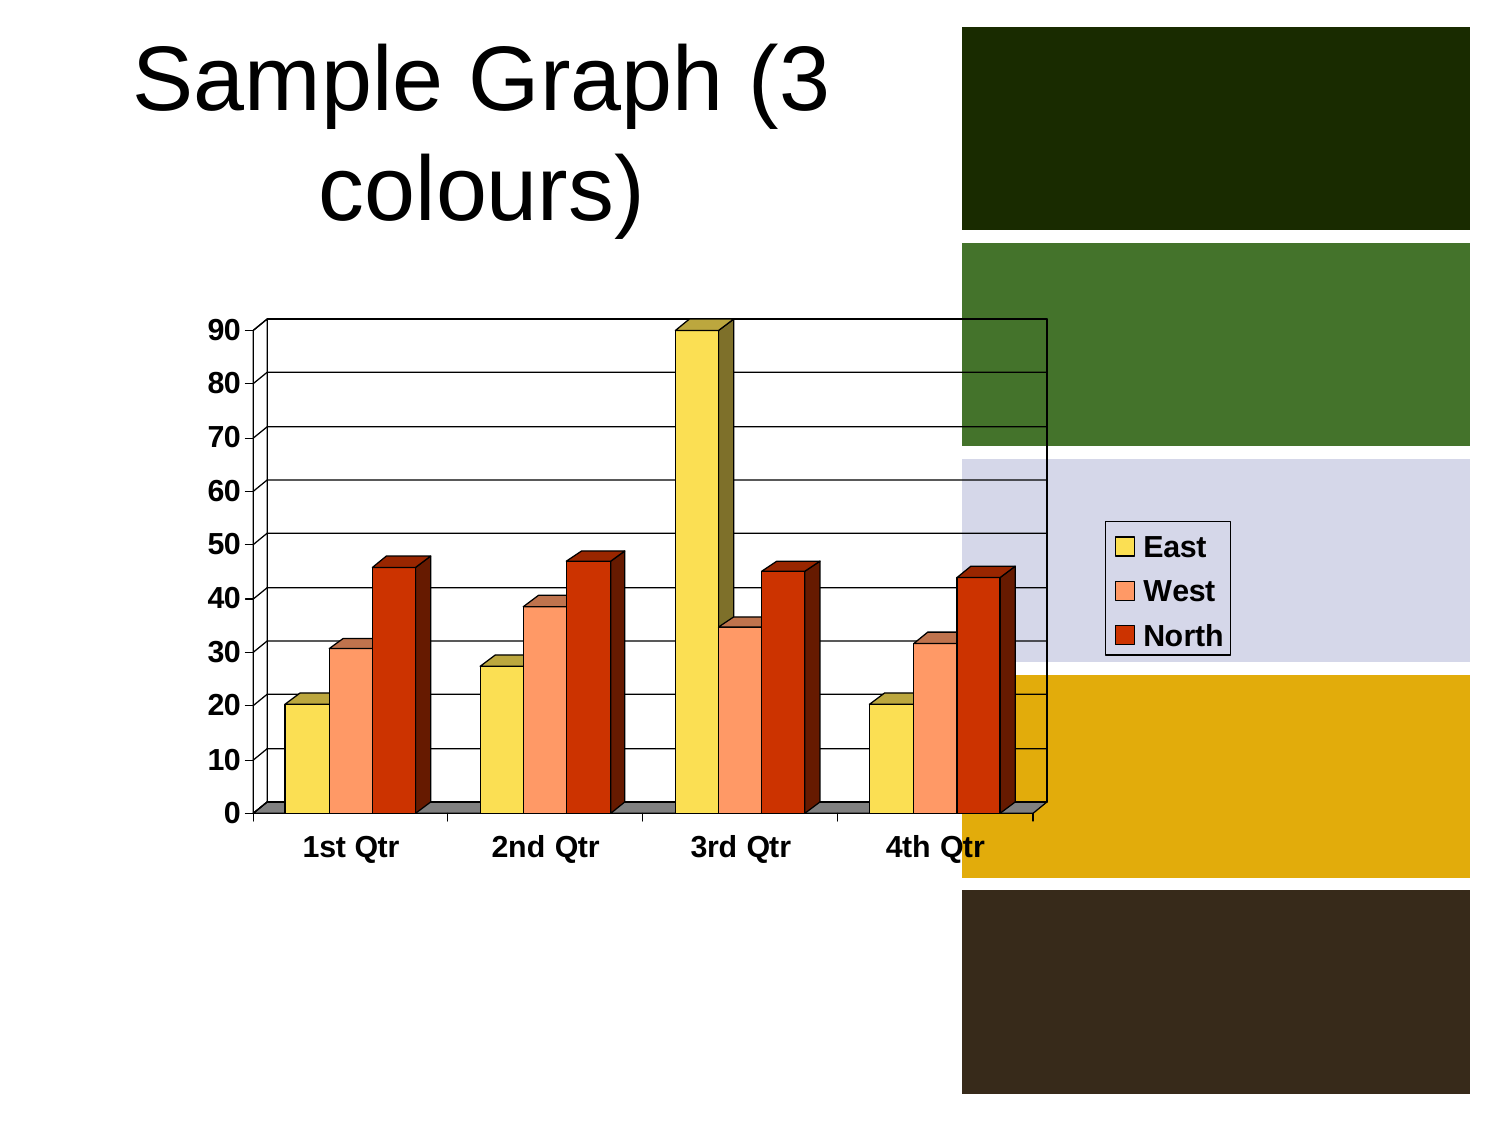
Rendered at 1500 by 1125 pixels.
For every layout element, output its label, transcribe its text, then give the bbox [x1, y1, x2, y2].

title Sample Graph (3 colours) [28, 34, 936, 223]
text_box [138, 282, 1244, 897]
